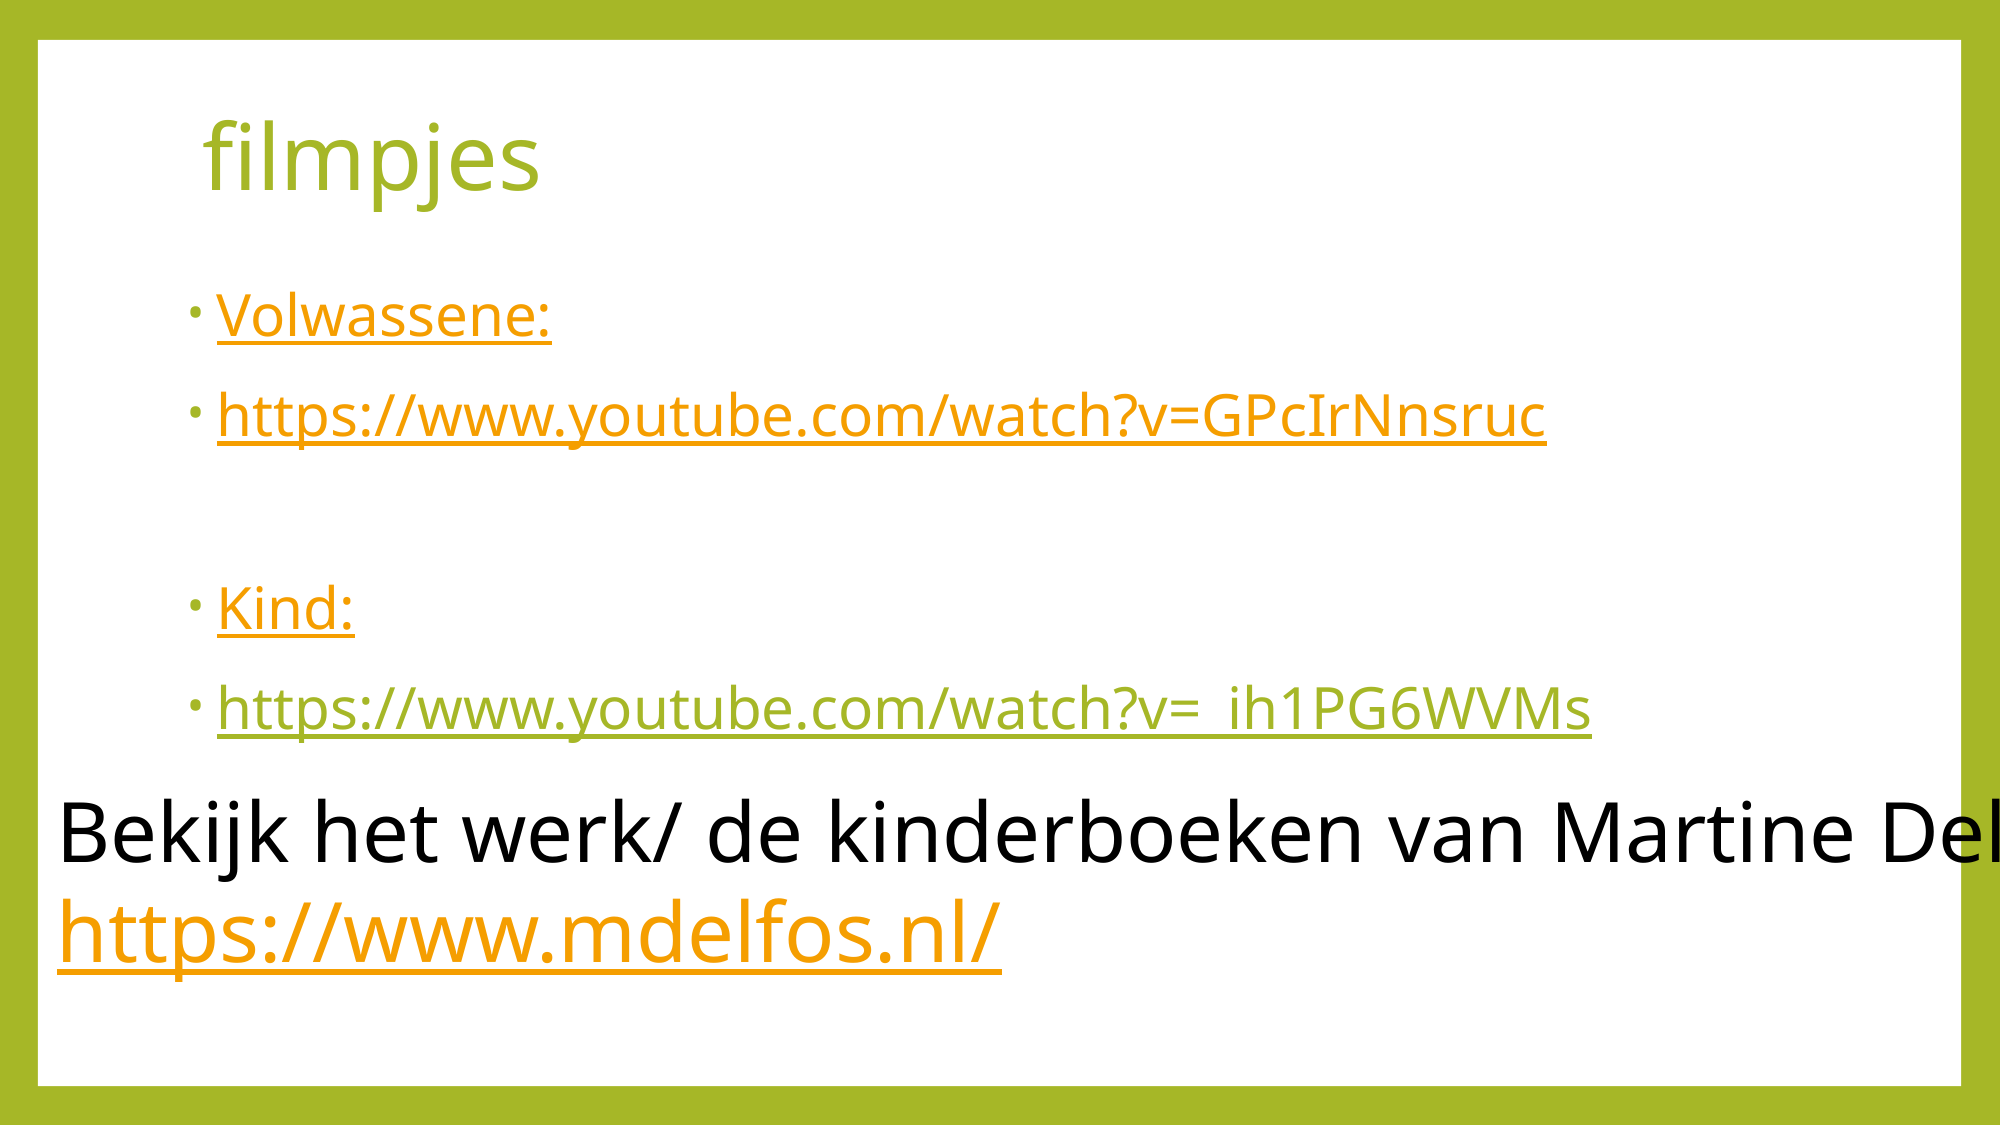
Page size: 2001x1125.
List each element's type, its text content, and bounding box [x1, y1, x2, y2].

text_box Bekijk het werk/ de kinderboeken van Martine Delfos https://www.mdelfos.nl/ [41, 771, 2000, 1125]
title filmpjes [187, 49, 1808, 272]
list Volwassene: https://www.youtube.com/watch?v=GPcIrNnsruc Kind: https://www.youtube.com/watch?v=_ih1PG6WVMs [164, 271, 1784, 771]
